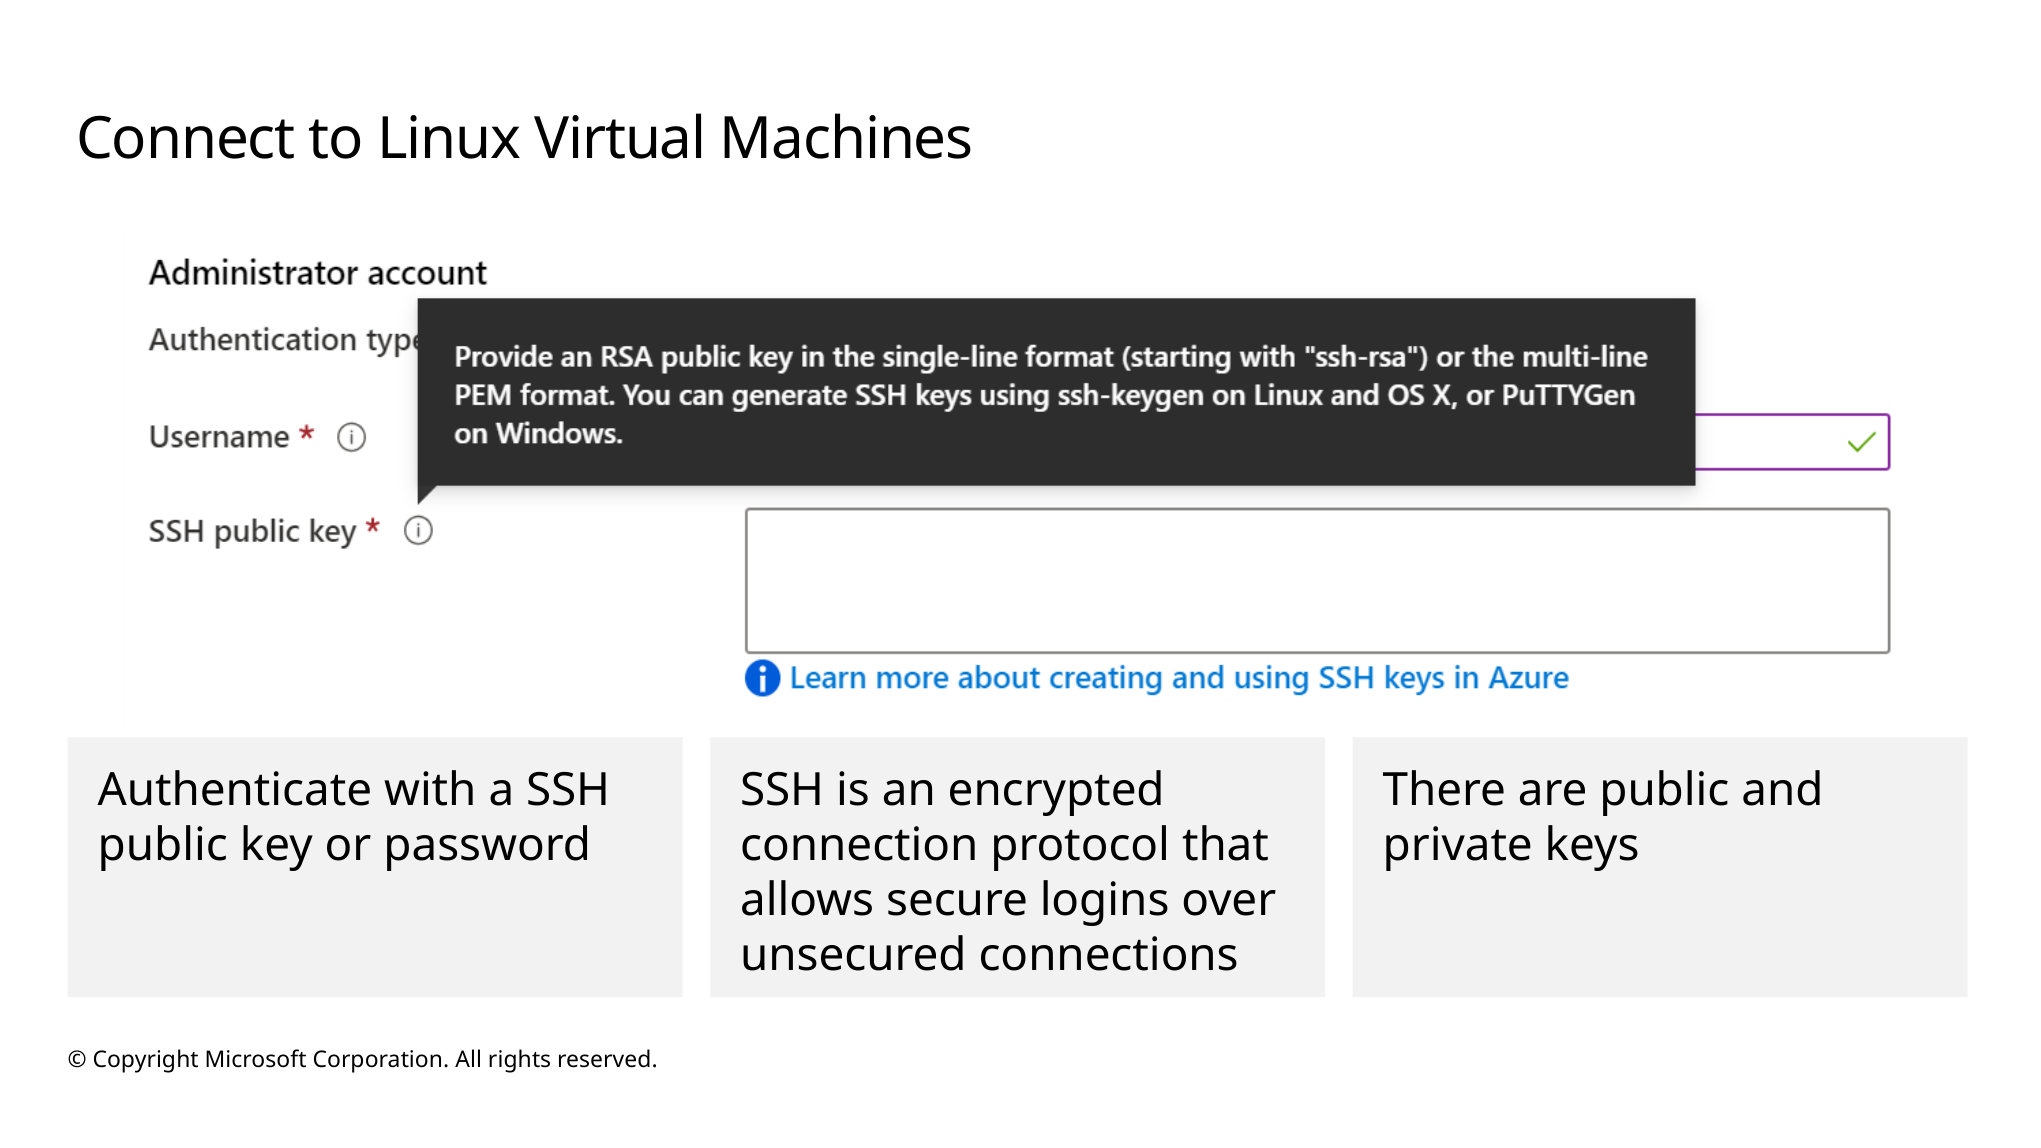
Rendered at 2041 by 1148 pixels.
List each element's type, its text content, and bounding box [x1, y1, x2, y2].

text_box SSH is an encrypted connection protocol that allows secure logins over unsecured connections [710, 737, 1326, 998]
text_box Authenticate with a SSH public key or password [67, 737, 683, 998]
title Connect to Linux Virtual Machines [76, 93, 1968, 230]
picture [121, 230, 1919, 724]
text_box There are public and private keys [1352, 737, 1968, 998]
